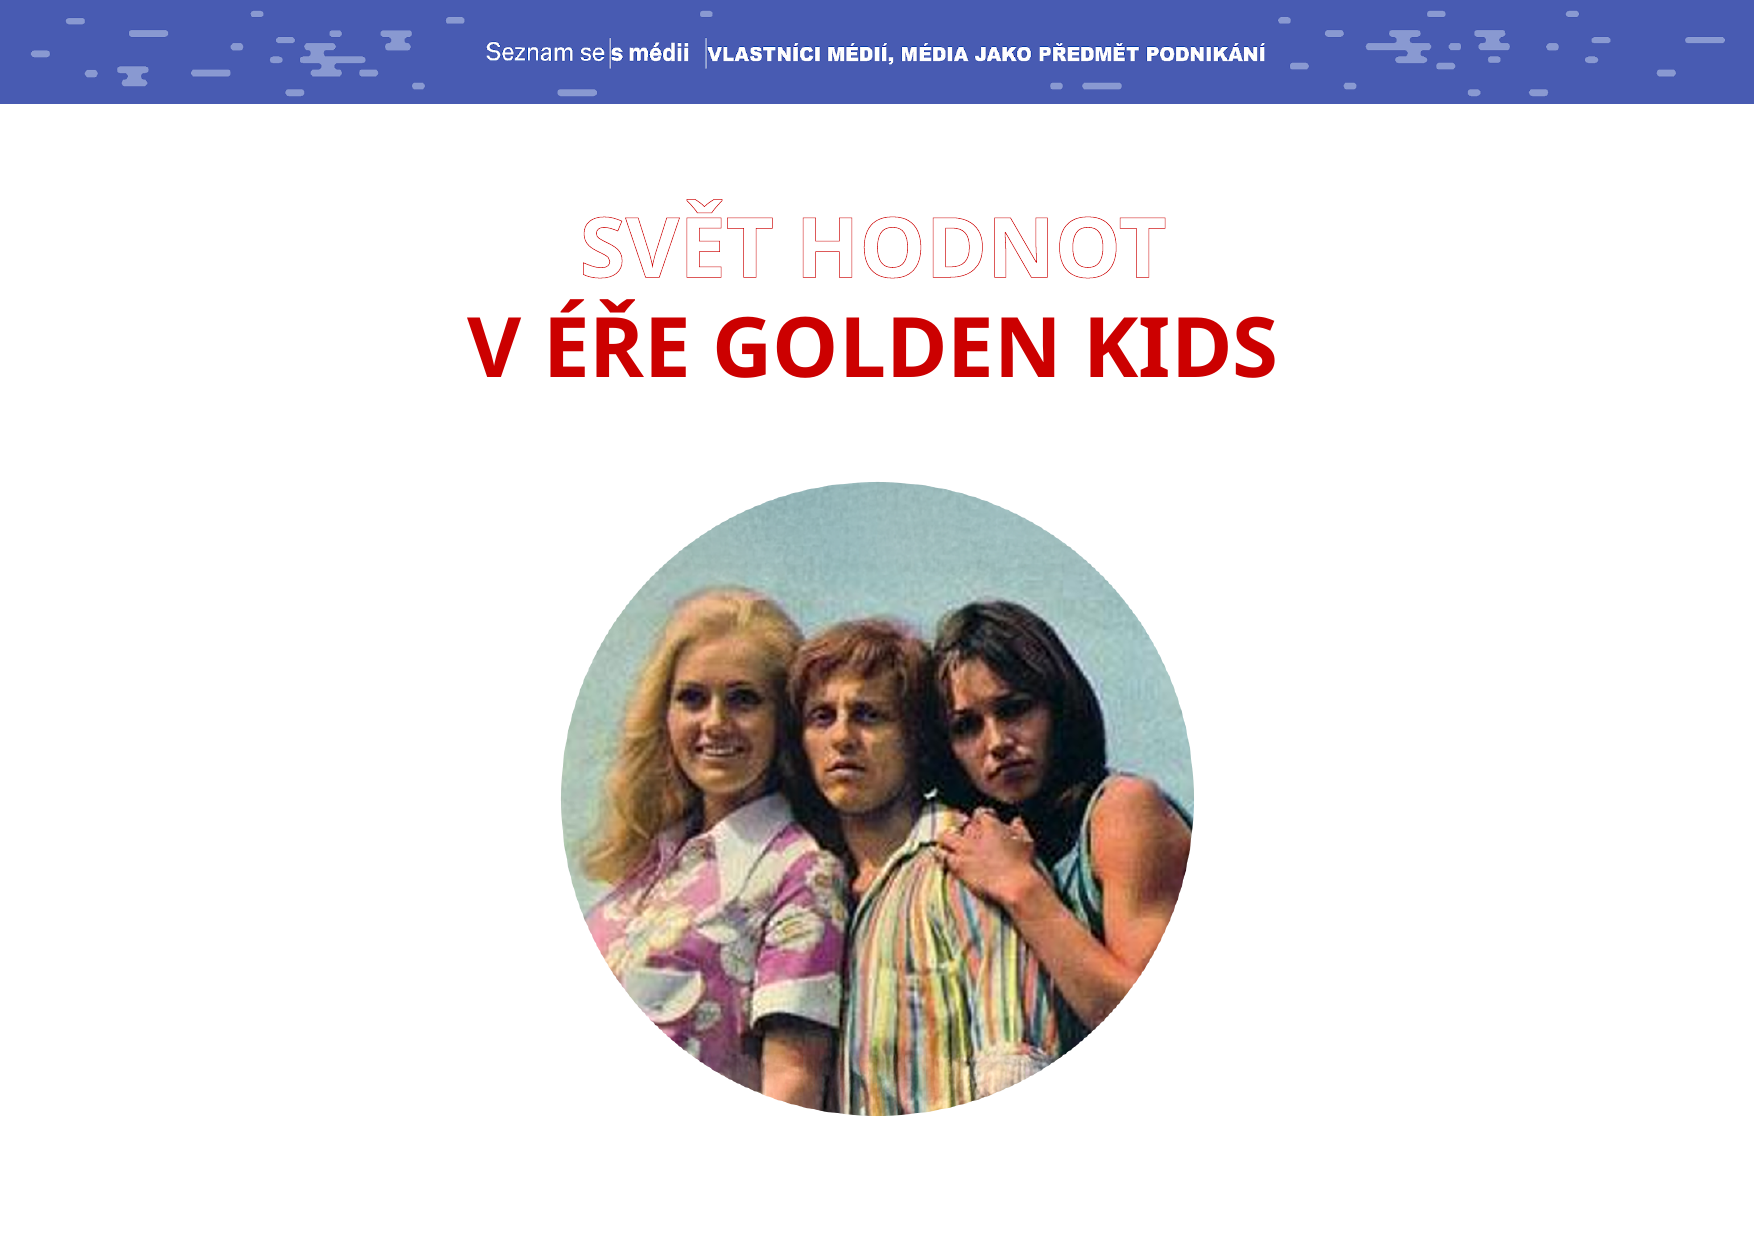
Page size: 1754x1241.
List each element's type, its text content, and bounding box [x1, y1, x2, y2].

text_box SVĚT HODNOT V ÉŘE GOLDEN KIDS [53, 178, 1693, 420]
picture [554, 476, 1200, 1121]
picture [0, 0, 1754, 104]
